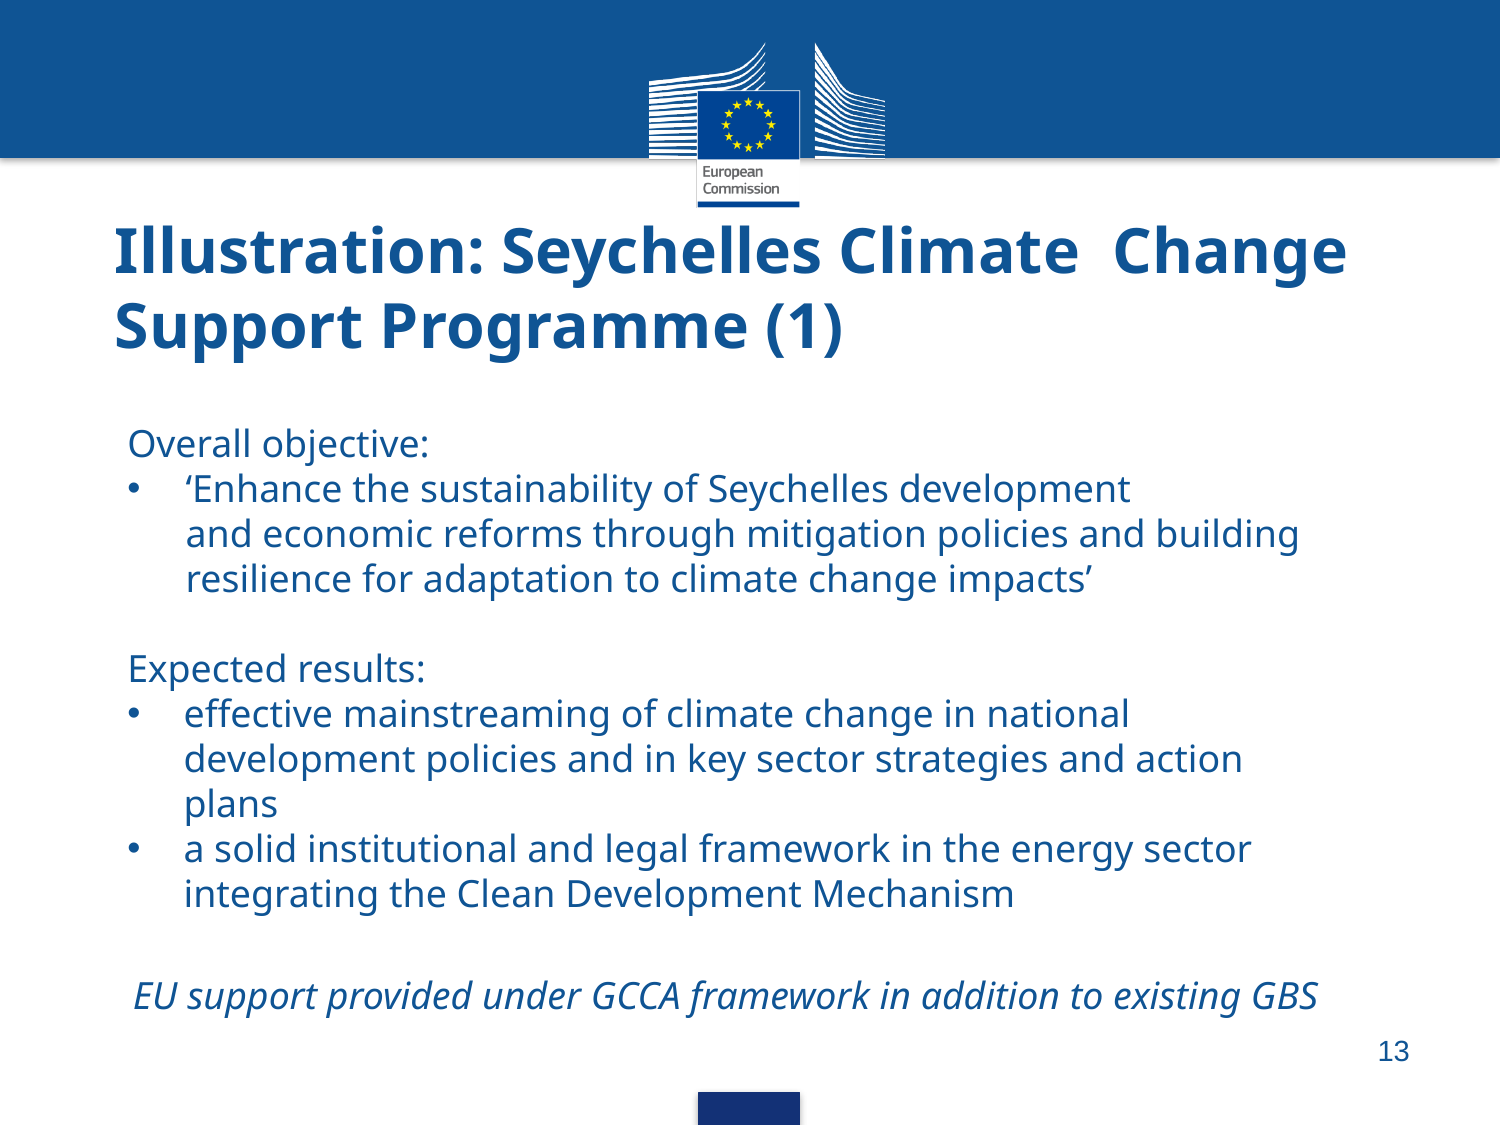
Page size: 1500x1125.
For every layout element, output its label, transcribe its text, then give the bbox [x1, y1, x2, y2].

text_box Expected results: effective mainstreaming of climate change in national development policies and in key sector strategies and action plans a solid institutional and legal framework in the energy sector integrating the Clean Development Mechanism [112, 637, 1363, 922]
picture [649, 42, 885, 208]
text_box Overall objective: ‘Enhance the sustainability of Seychelles development and economic reforms through mitigation policies and building resilience for adaptation to climate change impacts’ [112, 412, 1413, 608]
list EU support provided under GCCA framework in addition to existing GBS [117, 964, 1500, 1125]
title Illustration: Seychelles Climate Change Support Programme (1) [99, 208, 1450, 363]
slide_number 13 [1074, 1024, 1426, 1103]
